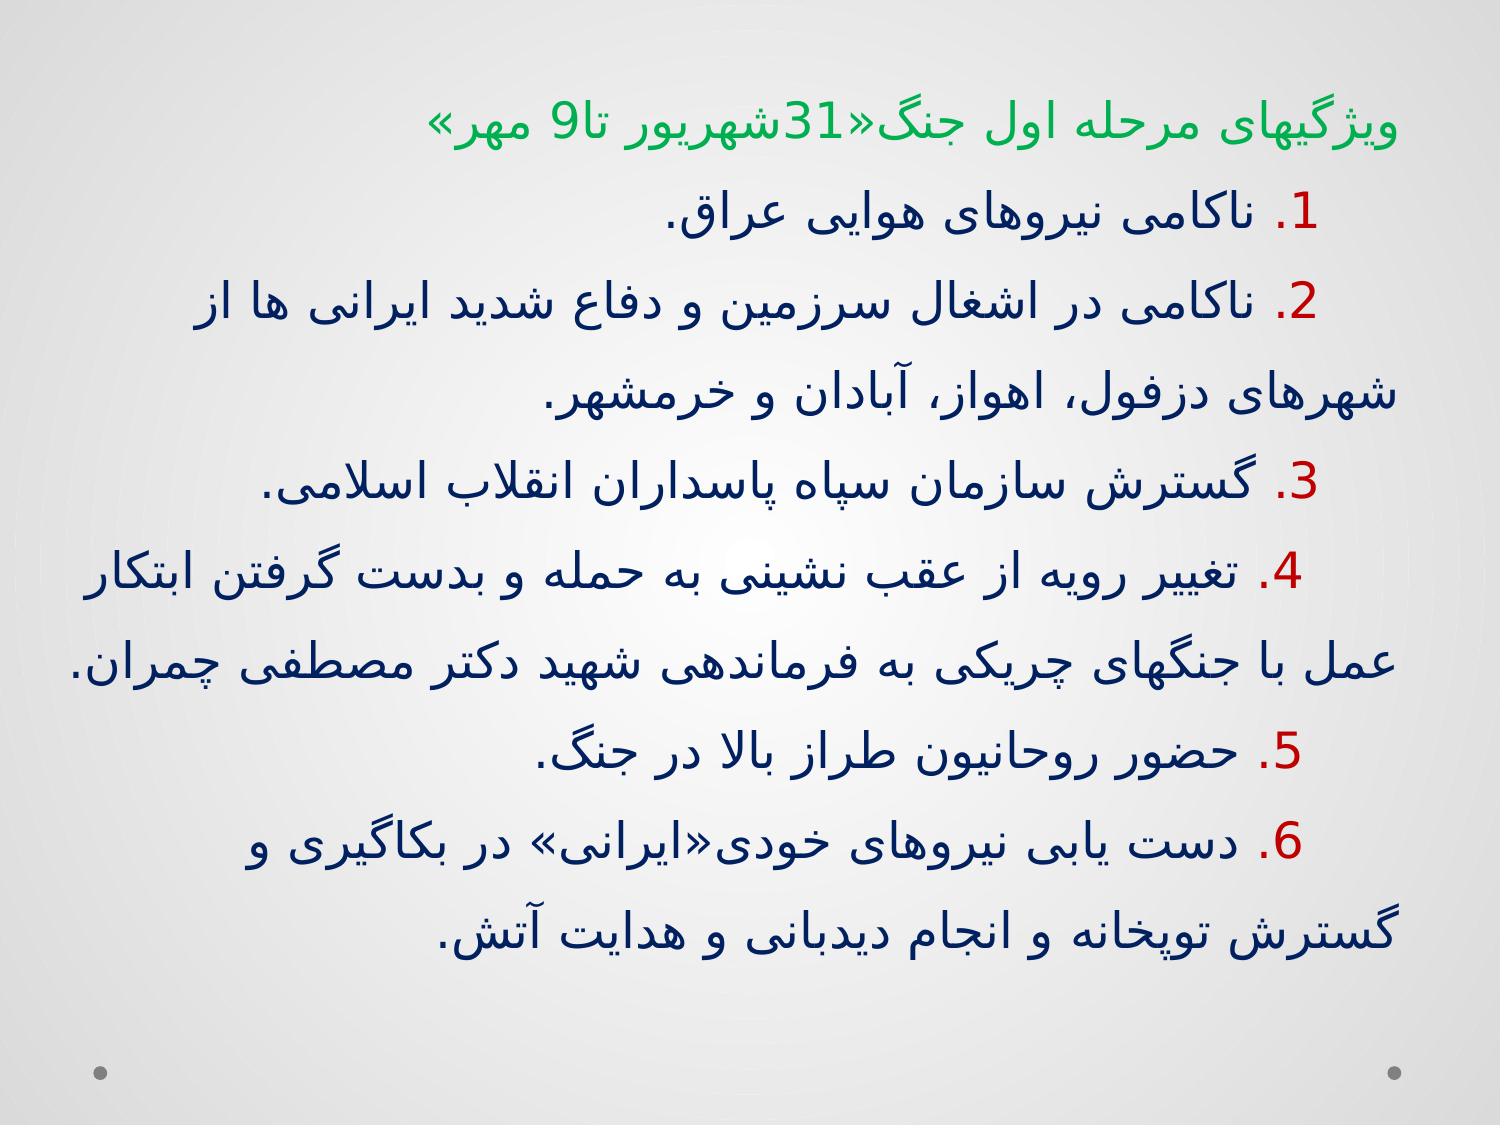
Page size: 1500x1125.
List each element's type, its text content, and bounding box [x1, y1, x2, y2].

title ویژگیهای مرحله اول جنگ«31شهریور تا9 مهر» 1. ناکامی نیروهای هوایی عراق. 2. ناکامی در اشغال سرزمین و دفاع شدید ایرانی ها از شهرهای دزفول، اهواز، آبادان و خرمشهر. 3. گسترش سازمان سپاه پاسداران انقلاب اسلامی. 4. تغییر رویه از عقب نشینی به حمله و بدست گرفتن ابتکار عمل با جنگهای چریکی به فرماندهی شهید دکتر مصطفی چمران. 5. حضور روحانیون طراز بالا در جنگ. 6. دست یابی نیروهای خودی«ایرانی» در بکاگیری و گسترش توپخانه و انجام دیدبانی و هدایت آتش. [53, 196, 1416, 1116]
